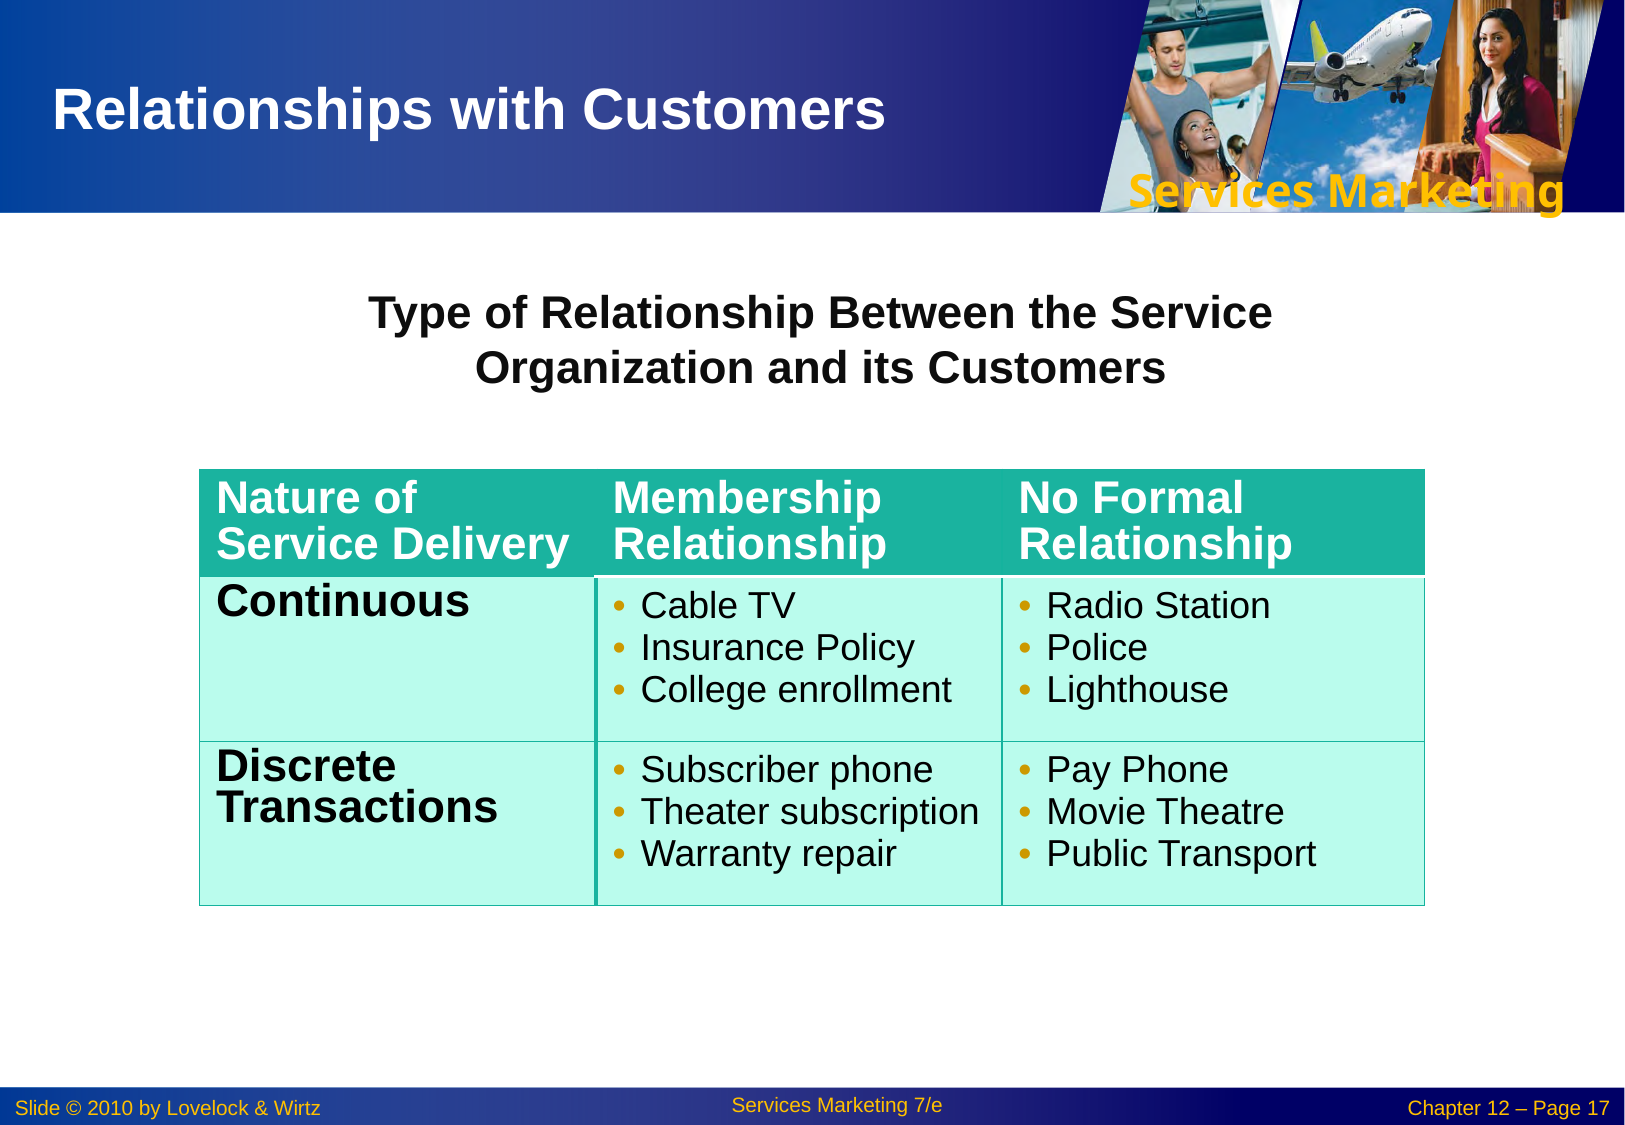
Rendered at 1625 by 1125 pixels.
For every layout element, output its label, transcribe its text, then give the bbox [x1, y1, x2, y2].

table_cell Pay Phone Movie Theatre Public Transport [1003, 742, 1424, 905]
title Relationships with Customers [36, 37, 1088, 176]
table_header Membership Relationship [598, 470, 1001, 575]
picture [1162, 186, 1172, 192]
table_cell Cable TV Insurance Policy College enrollment [598, 578, 1001, 741]
table_cell Radio Station Police Lighthouse [1003, 578, 1424, 741]
table_header No Formal Relationship [1003, 470, 1424, 575]
table_cell Discrete Transactions [200, 742, 594, 905]
picture [1100, 0, 1604, 213]
text_box Type of Relationship Between the Service Organization and its Customers [299, 274, 1343, 400]
table_cell Continuous [200, 577, 594, 741]
table_header Nature of Service Delivery [200, 470, 594, 576]
table_cell Subscriber phone Theater subscription Warranty repair [598, 742, 1001, 905]
picture [1546, 187, 1556, 202]
